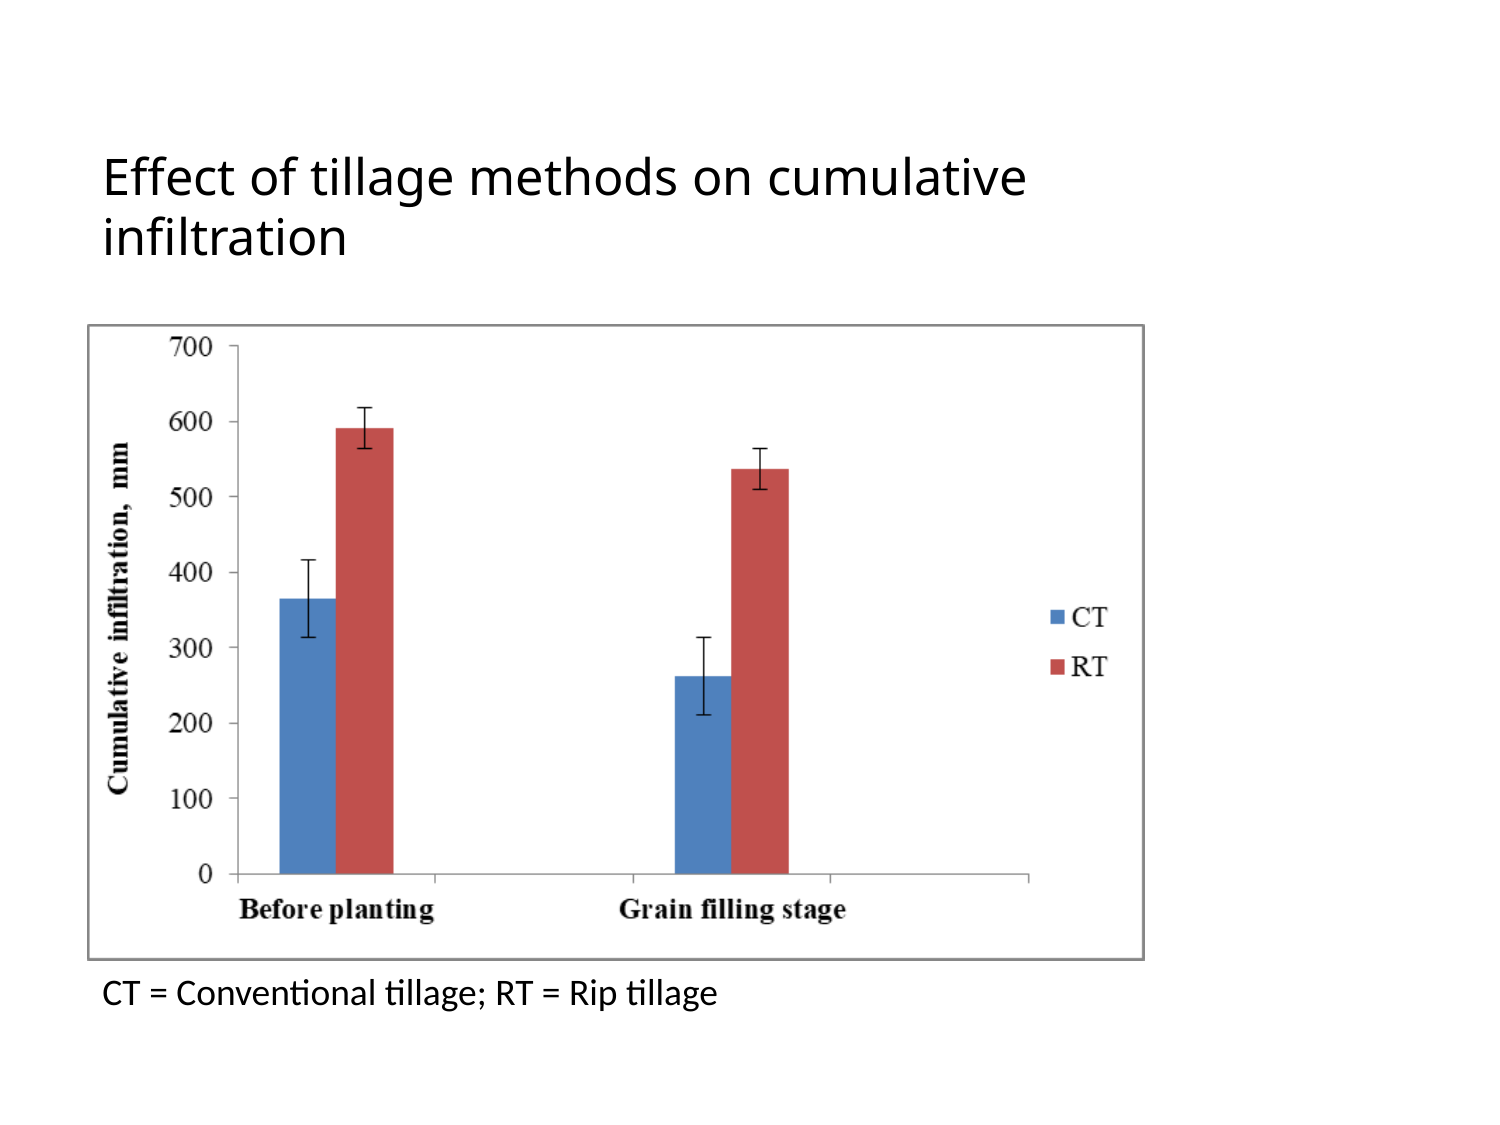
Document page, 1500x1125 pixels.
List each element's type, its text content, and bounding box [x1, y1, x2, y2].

picture [87, 324, 1145, 961]
text_box CT = Conventional tillage; RT = Rip tillage [87, 968, 838, 1020]
subtitle Effect of tillage methods on cumulative infiltration [87, 137, 1213, 275]
